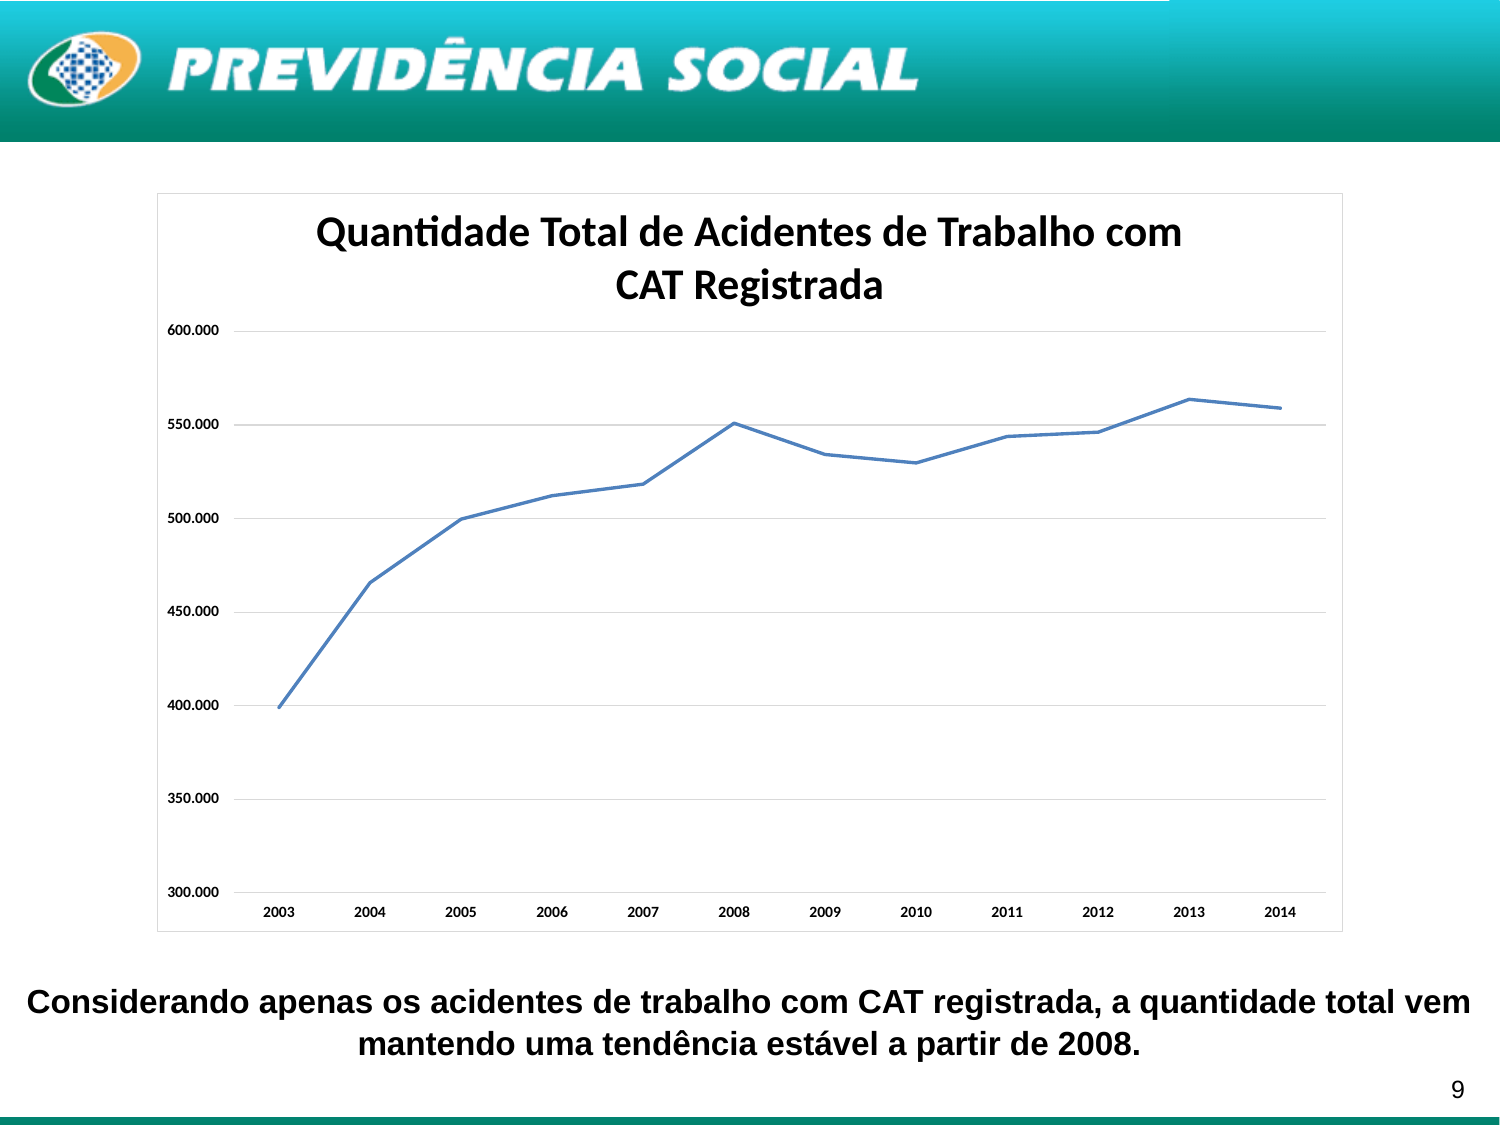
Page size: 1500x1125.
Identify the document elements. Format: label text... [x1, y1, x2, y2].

text_box Considerando apenas os acidentes de trabalho com CAT registrada, a quantidade total vem mantendo uma tendência estável a partir de 2008. [0, 942, 1500, 1097]
picture [0, 1117, 1500, 1125]
picture [156, 192, 1344, 933]
picture [0, 0, 1500, 142]
